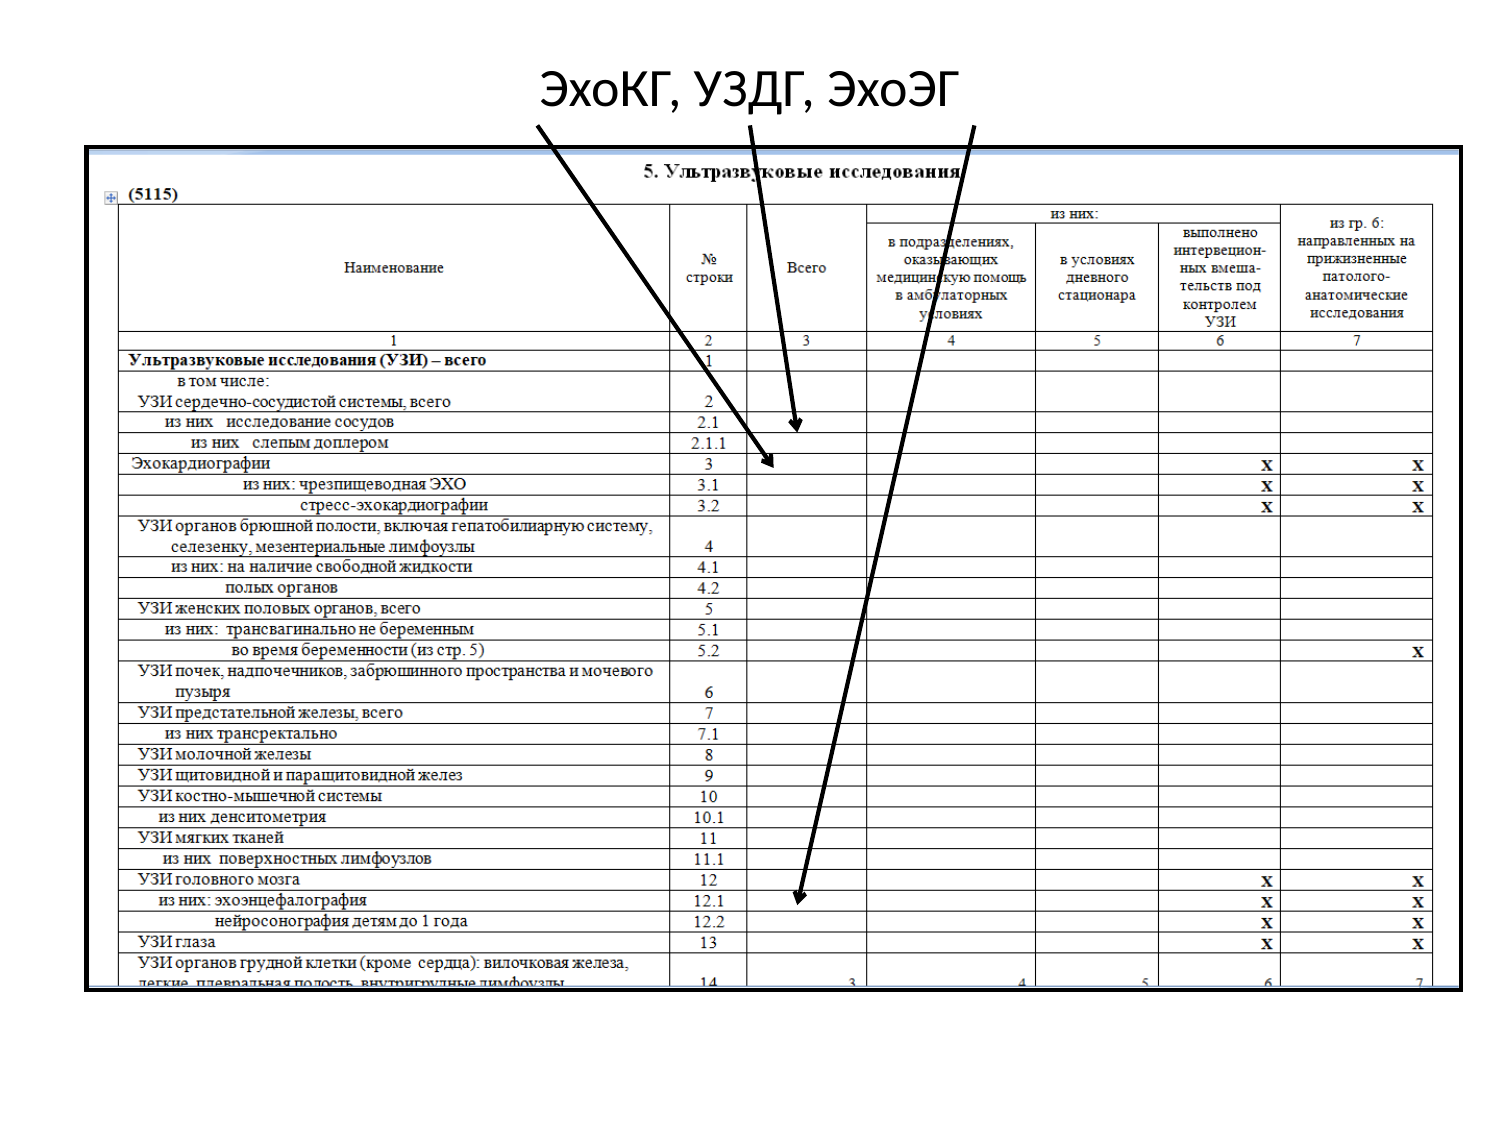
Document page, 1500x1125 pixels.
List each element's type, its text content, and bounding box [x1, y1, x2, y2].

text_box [537, 125, 774, 469]
title ЭхоКГ, УЗДГ, ЭхоЭГ [75, 45, 1425, 126]
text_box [796, 125, 975, 906]
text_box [749, 125, 794, 433]
picture [88, 148, 1459, 988]
